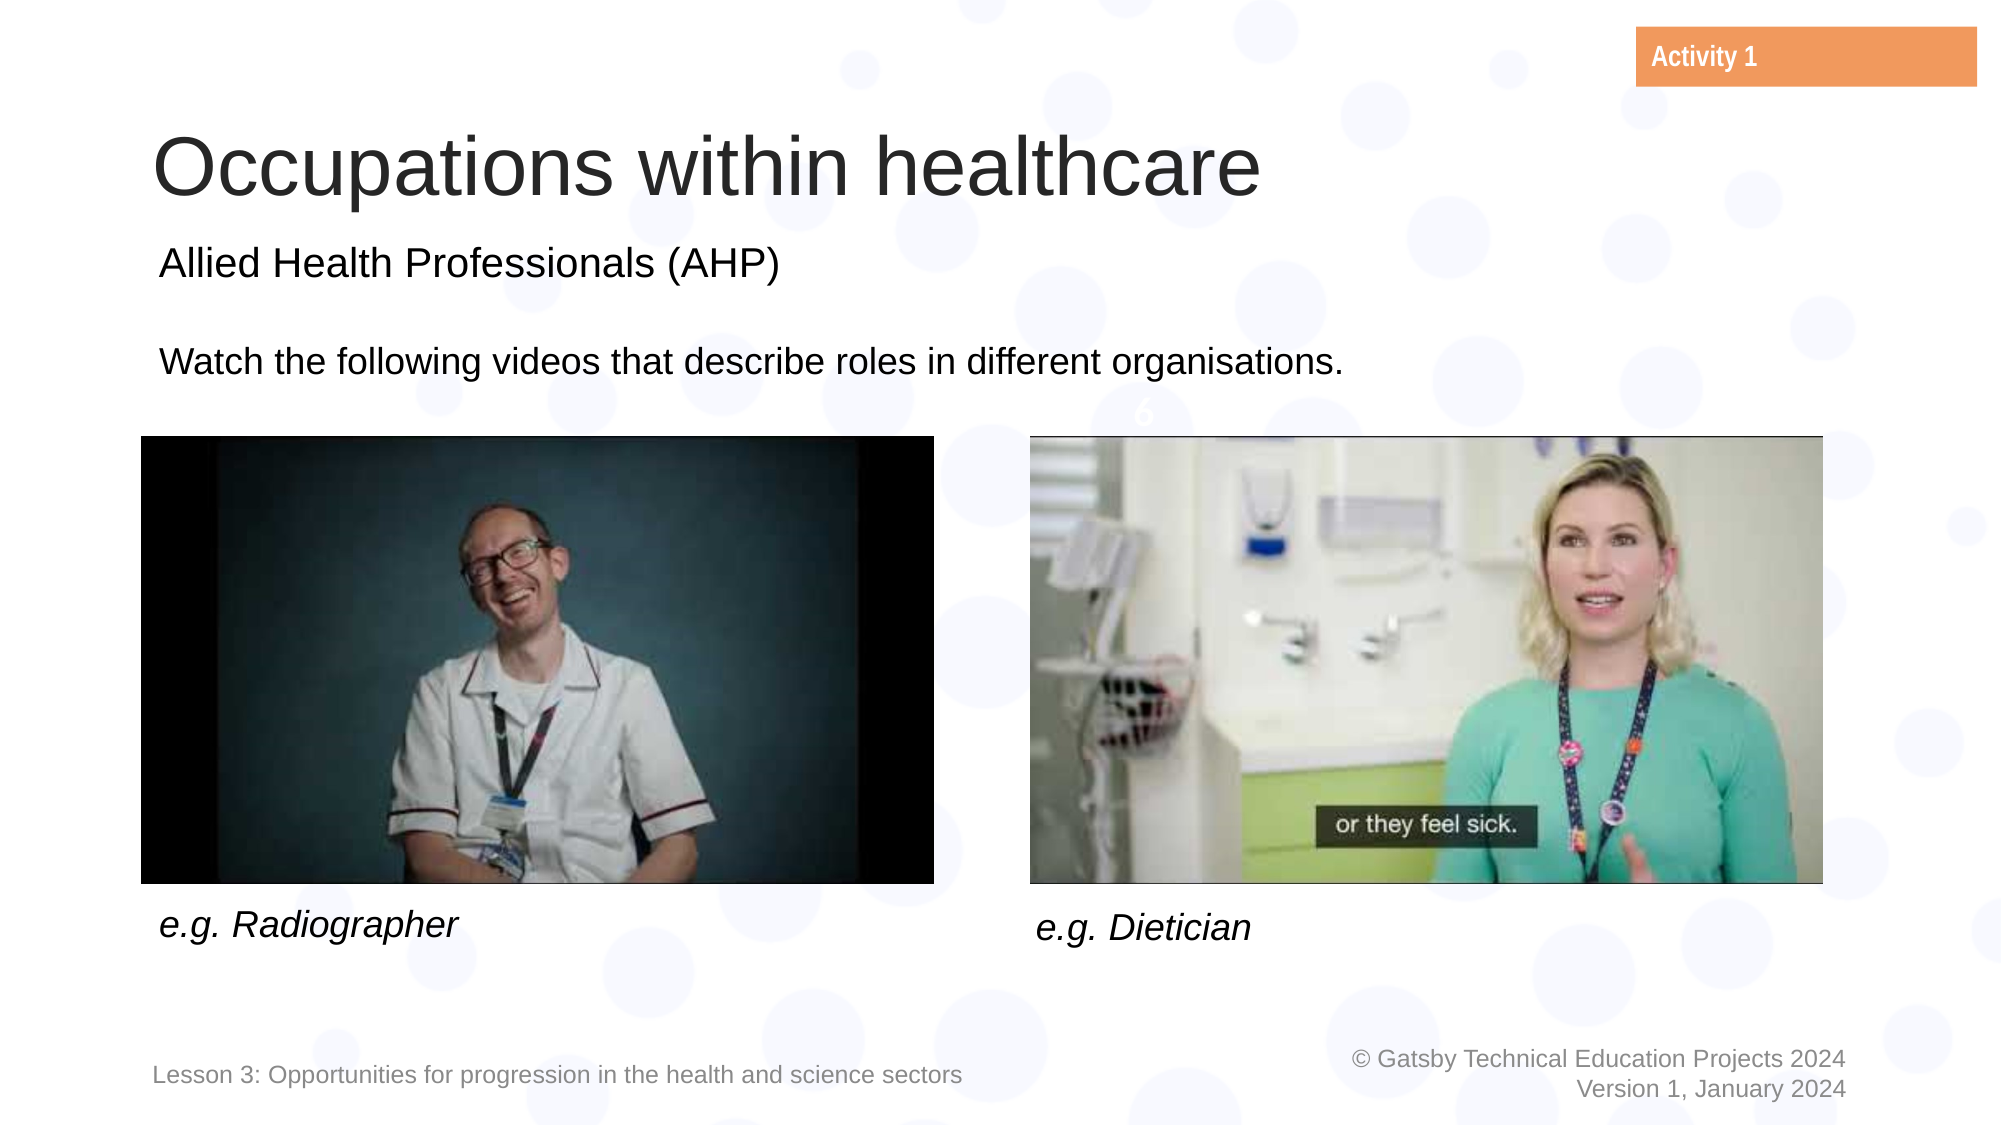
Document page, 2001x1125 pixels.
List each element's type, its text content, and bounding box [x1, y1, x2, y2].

title Occupations within healthcare [137, 59, 1863, 278]
text_box Watch the following videos that describe roles in different organisations. [144, 329, 1430, 435]
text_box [140, 435, 934, 885]
list Activity 1 [1636, 26, 1978, 87]
text_box e.g. Radiographer [144, 892, 754, 953]
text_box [1030, 435, 1824, 885]
text_box Allied Health Professionals (AHP) [144, 228, 1183, 293]
list Lesson 3: Opportunities for progression in the health and science sectors [137, 1042, 1000, 1103]
text_box e.g. Dietician [1020, 895, 1486, 956]
